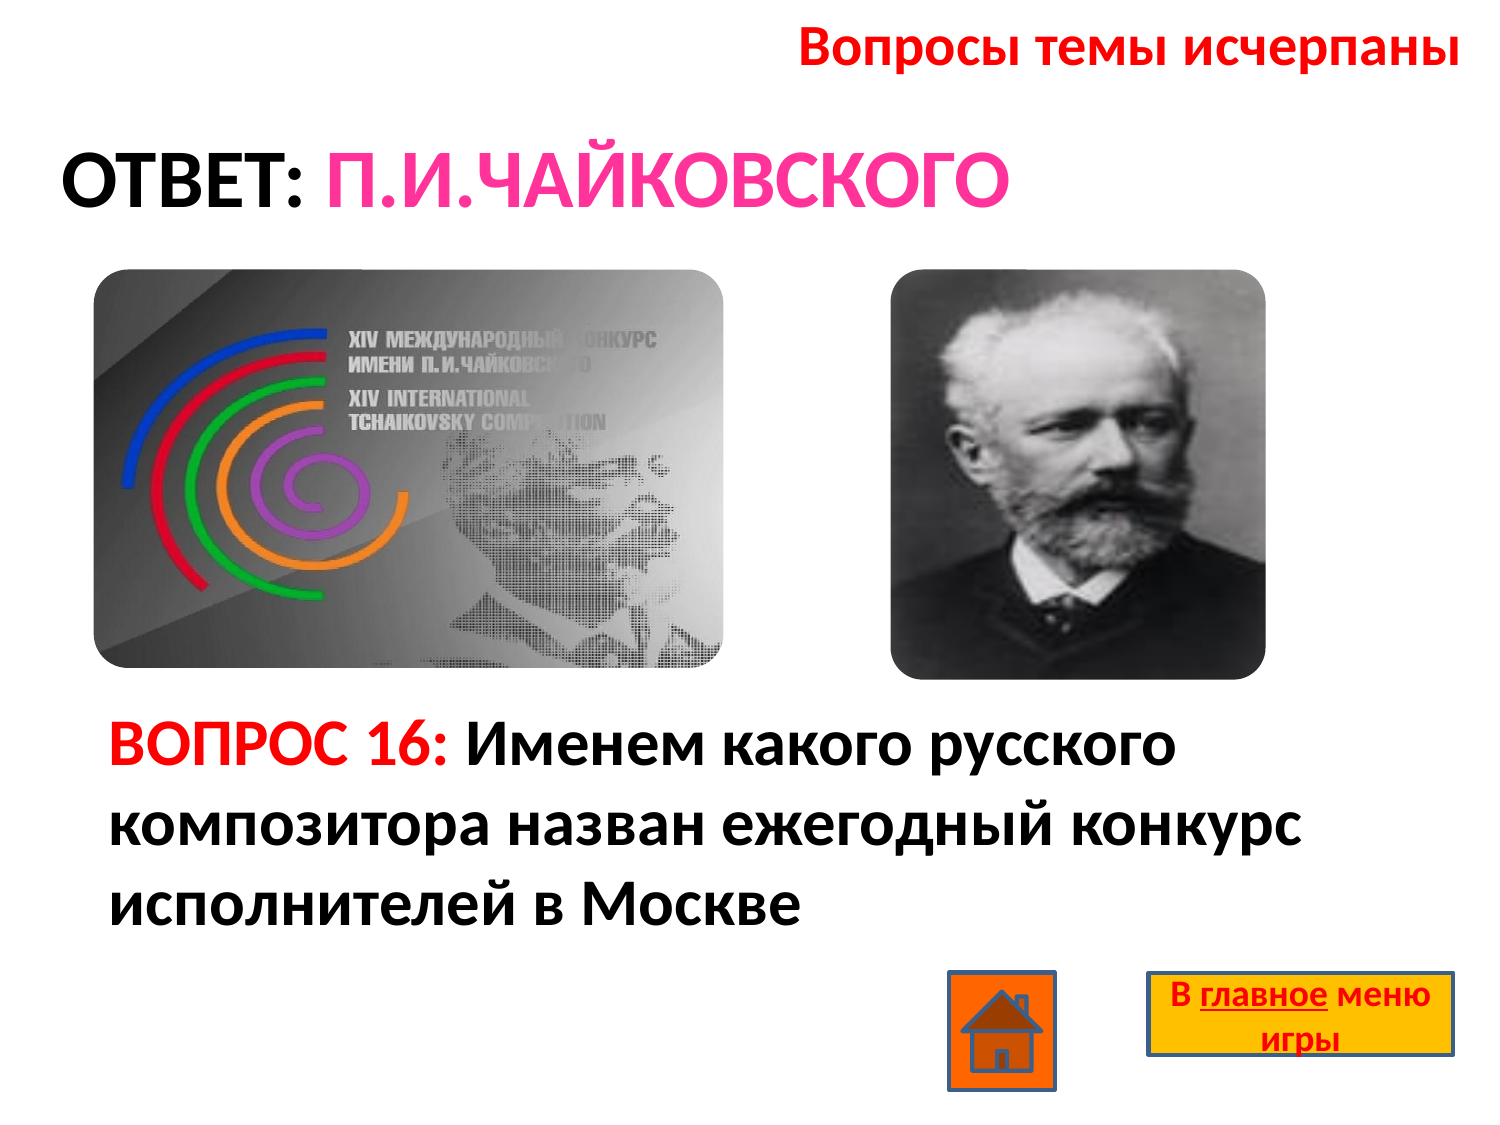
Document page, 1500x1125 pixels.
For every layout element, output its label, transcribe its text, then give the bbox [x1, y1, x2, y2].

text_box Вопросы темы исчерпаны [761, 0, 1477, 85]
picture [890, 269, 1266, 680]
text_box В главное меню игры [1146, 971, 1455, 1057]
text_box ВОПРОС 16: Именем какого русского композитора назван ежегодный конкурс исполнителей в Москве [93, 691, 1407, 946]
text_box ОТВЕТ: П.И.ЧАЙКОВСКОГО [46, 117, 1149, 232]
text_box [947, 970, 1057, 1092]
picture [93, 269, 724, 669]
